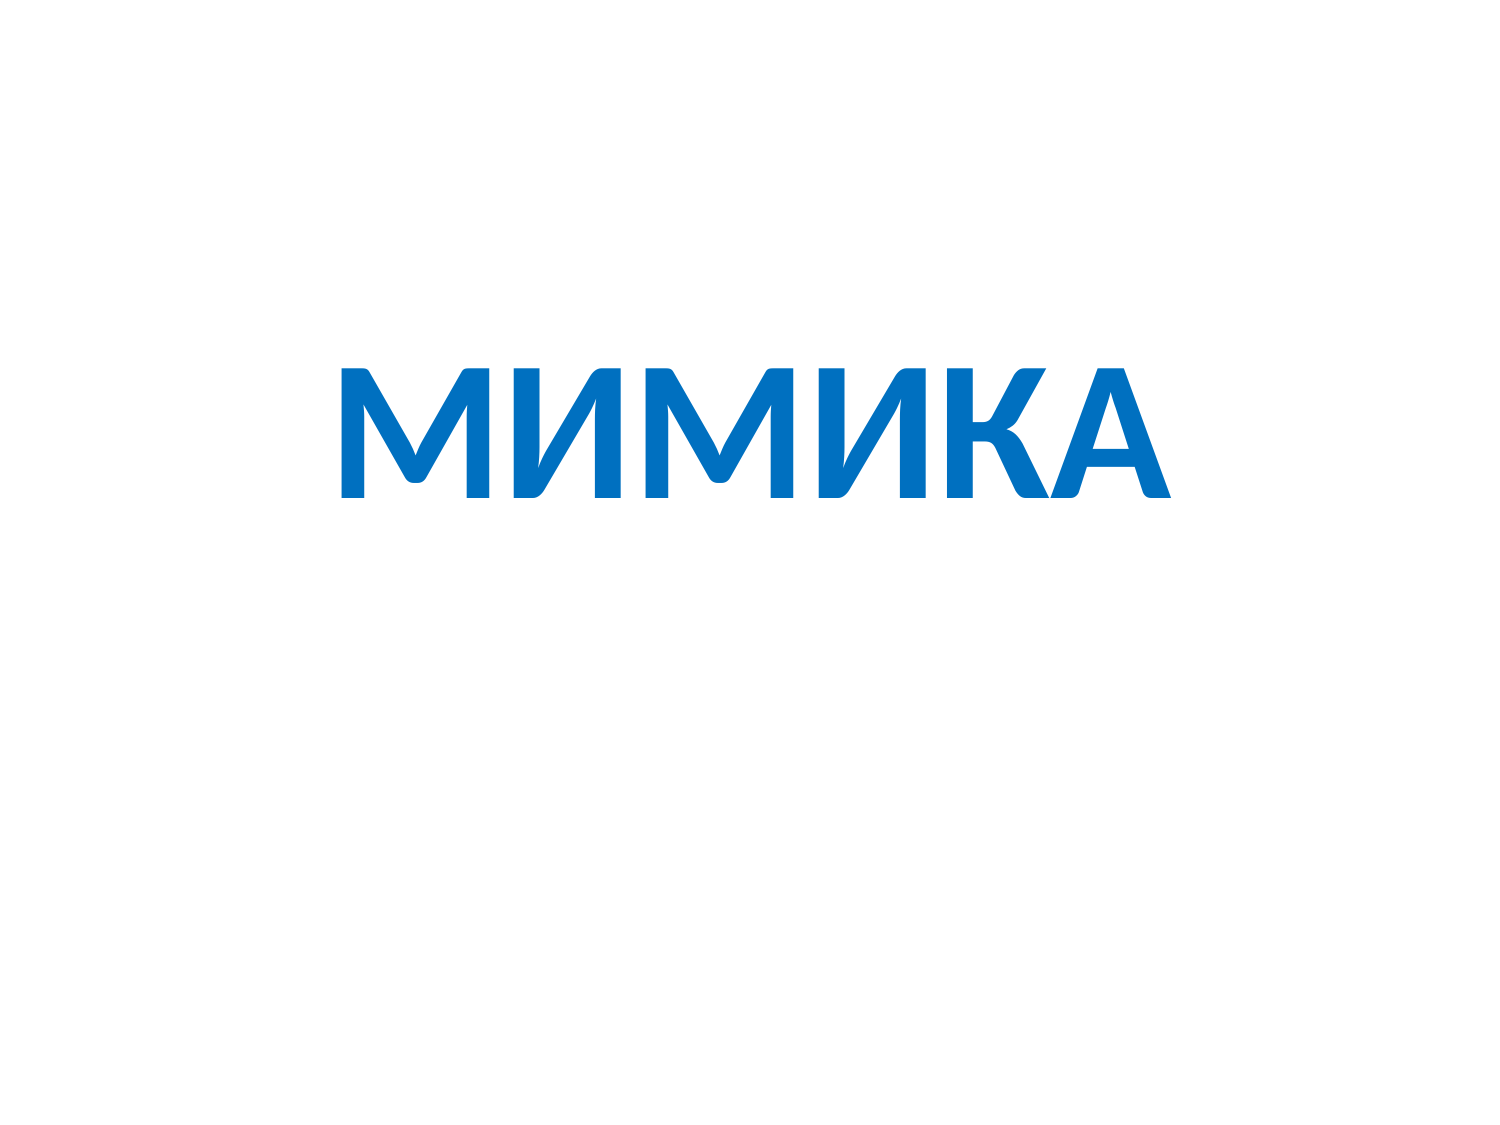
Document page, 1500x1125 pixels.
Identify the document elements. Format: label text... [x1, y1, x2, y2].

list МИМИКА [75, 78, 1425, 1005]
